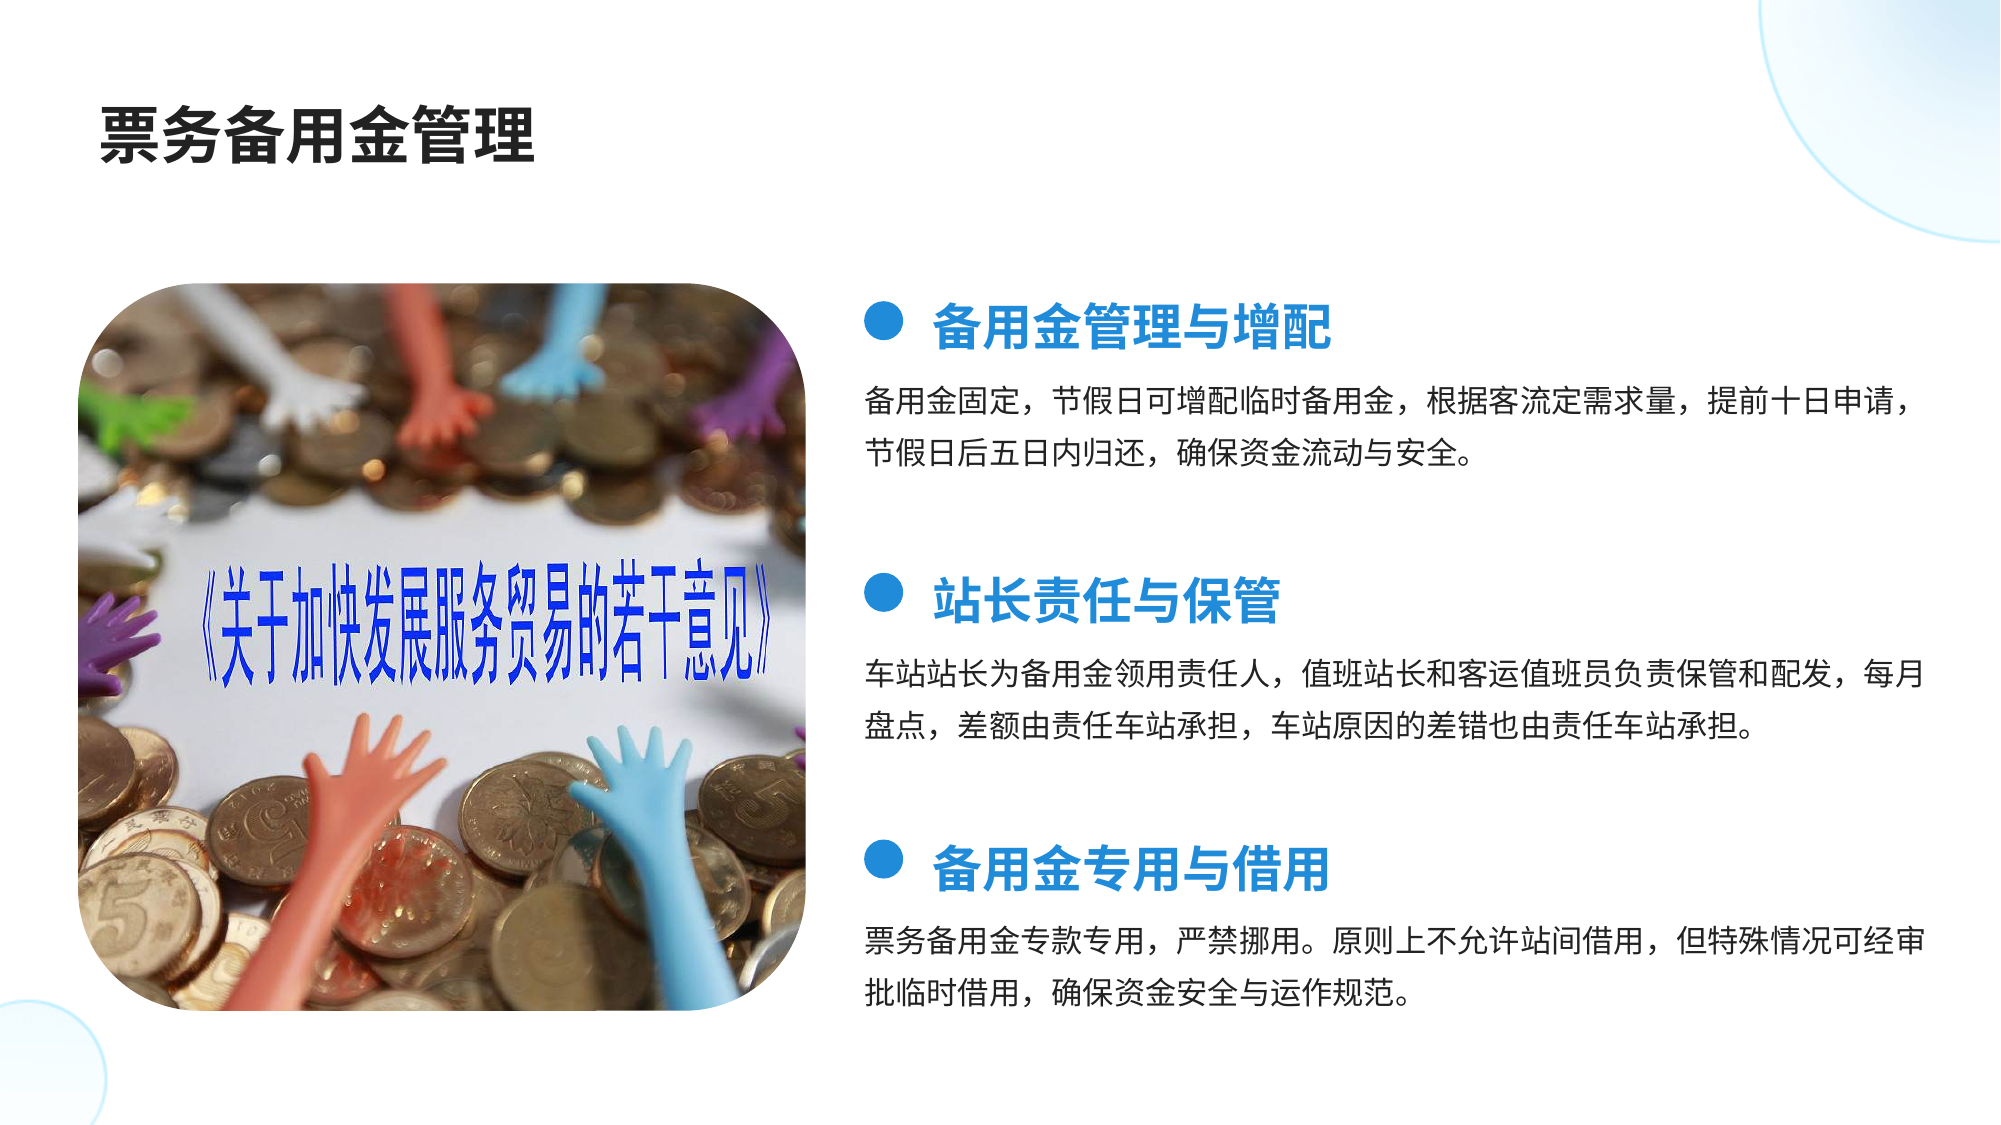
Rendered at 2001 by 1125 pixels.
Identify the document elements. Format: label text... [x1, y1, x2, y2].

text_box 车站站长为备用金领用责任人，值班站长和客运值班员负责保管和配发，每月盘点，差额由责任车站承担，车站原因的差错也由责任车站承担。 [864, 639, 1927, 790]
text_box 票务备用金专款专用，严禁挪用。原则上不允许站间借用，但特殊情况可经审批临时借用，确保资金安全与运作规范。 [864, 906, 1927, 1057]
text_box [864, 839, 904, 879]
text_box 票务备用金管理 [78, 43, 1922, 194]
text_box 备用金管理与增配 [912, 266, 1897, 366]
picture [0, 0, 2001, 1125]
text_box [864, 301, 904, 341]
text_box 备用金固定，节假日可增配临时备用金，根据客流定需求量，提前十日申请，节假日后五日内归还，确保资金流动与安全。 [864, 366, 1927, 517]
text_box 备用金专用与借用 [912, 800, 1897, 906]
text_box [864, 572, 904, 612]
text_box 站长责任与保管 [912, 535, 1897, 639]
